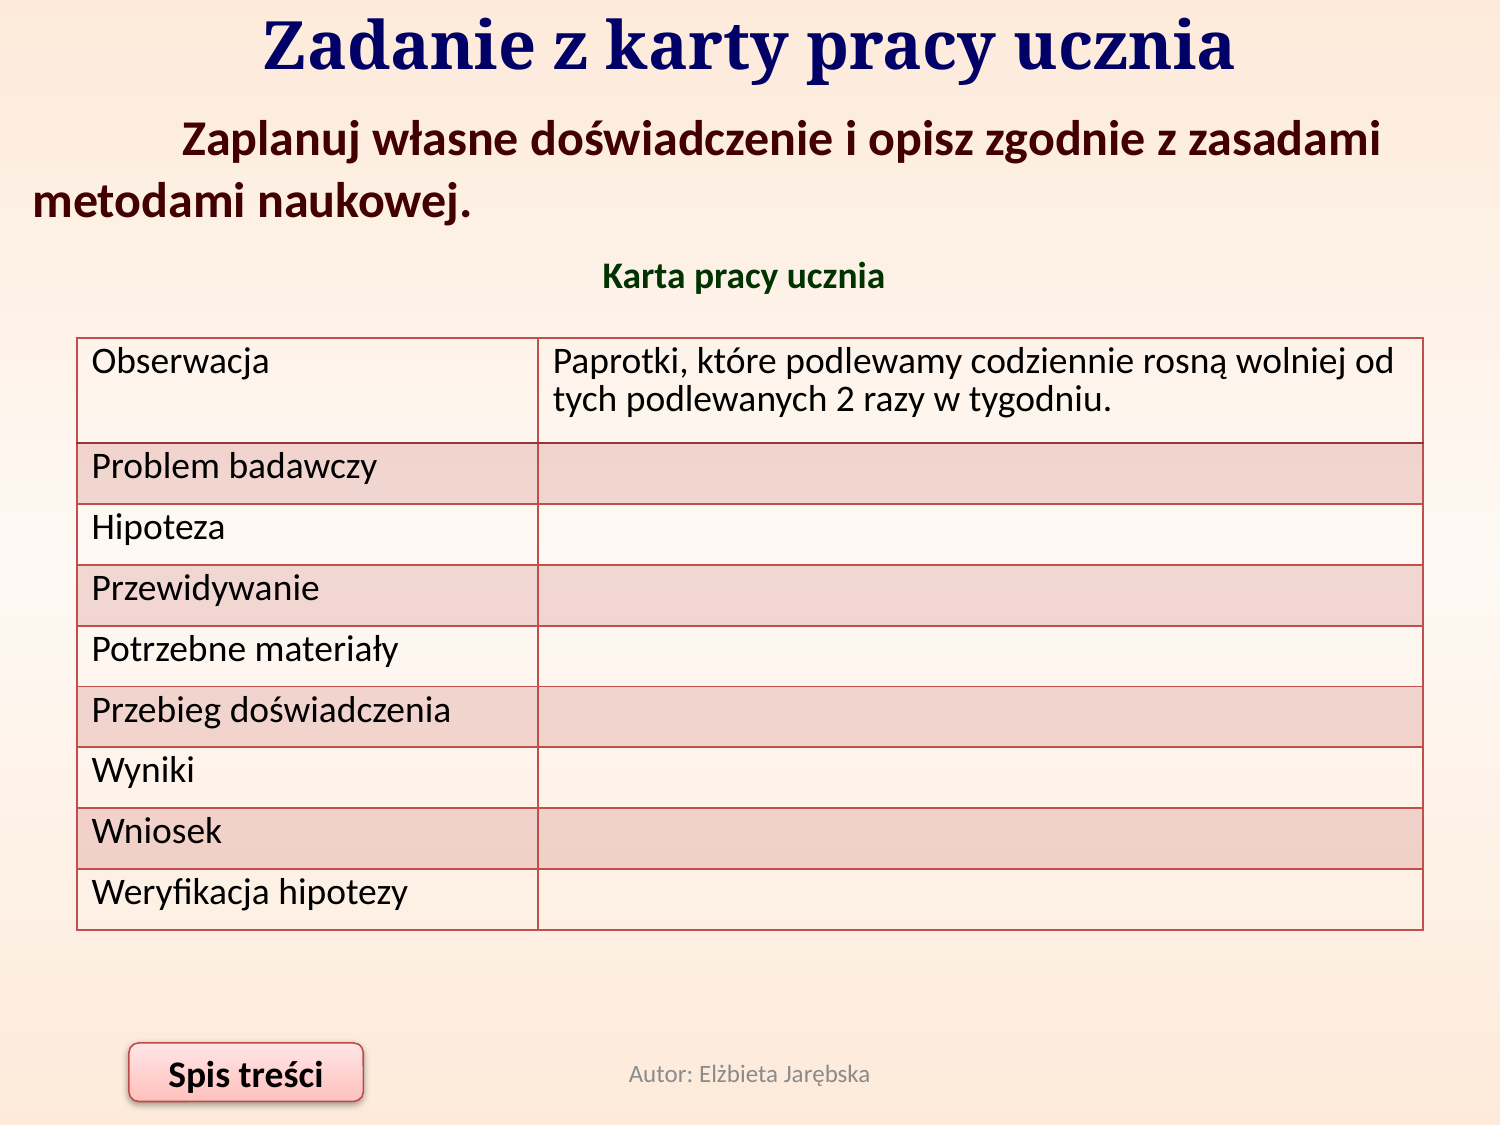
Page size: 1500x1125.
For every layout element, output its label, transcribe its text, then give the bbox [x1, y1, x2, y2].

table_cell [539, 748, 1422, 807]
table_cell Problem badawczy [78, 444, 537, 503]
table_cell [539, 505, 1422, 564]
table_header Obserwacja [78, 339, 537, 442]
table_header Paprotki, które podlewamy codziennie rosną wolniej od tych podlewanych 2 razy w tygodniu. [539, 339, 1422, 442]
table_cell Przewidywanie [78, 566, 537, 625]
table_cell [539, 687, 1422, 746]
table_cell Przebieg doświadczenia [78, 687, 537, 746]
text_box Spis treści [128, 1042, 365, 1103]
footer Autor: Elżbieta Jarębska [512, 1042, 988, 1103]
table_cell Weryfikacja hipotezy [78, 870, 537, 929]
table_cell Hipoteza [78, 505, 537, 564]
table_cell [539, 809, 1422, 868]
text_box Zaplanuj własne doświadczenie i opisz zgodnie z zasadami metodami naukowej. [17, 90, 1477, 235]
text_box Karta pracy ucznia [501, 243, 987, 304]
table_cell [539, 444, 1422, 503]
table_cell Wniosek [78, 809, 537, 868]
text_box Zadanie z karty pracy ucznia [64, 0, 1436, 90]
table_cell [539, 870, 1422, 929]
table_cell Wyniki [78, 748, 537, 807]
table_cell Potrzebne materiały [78, 627, 537, 686]
table_cell [539, 566, 1422, 625]
table_cell [539, 627, 1422, 686]
